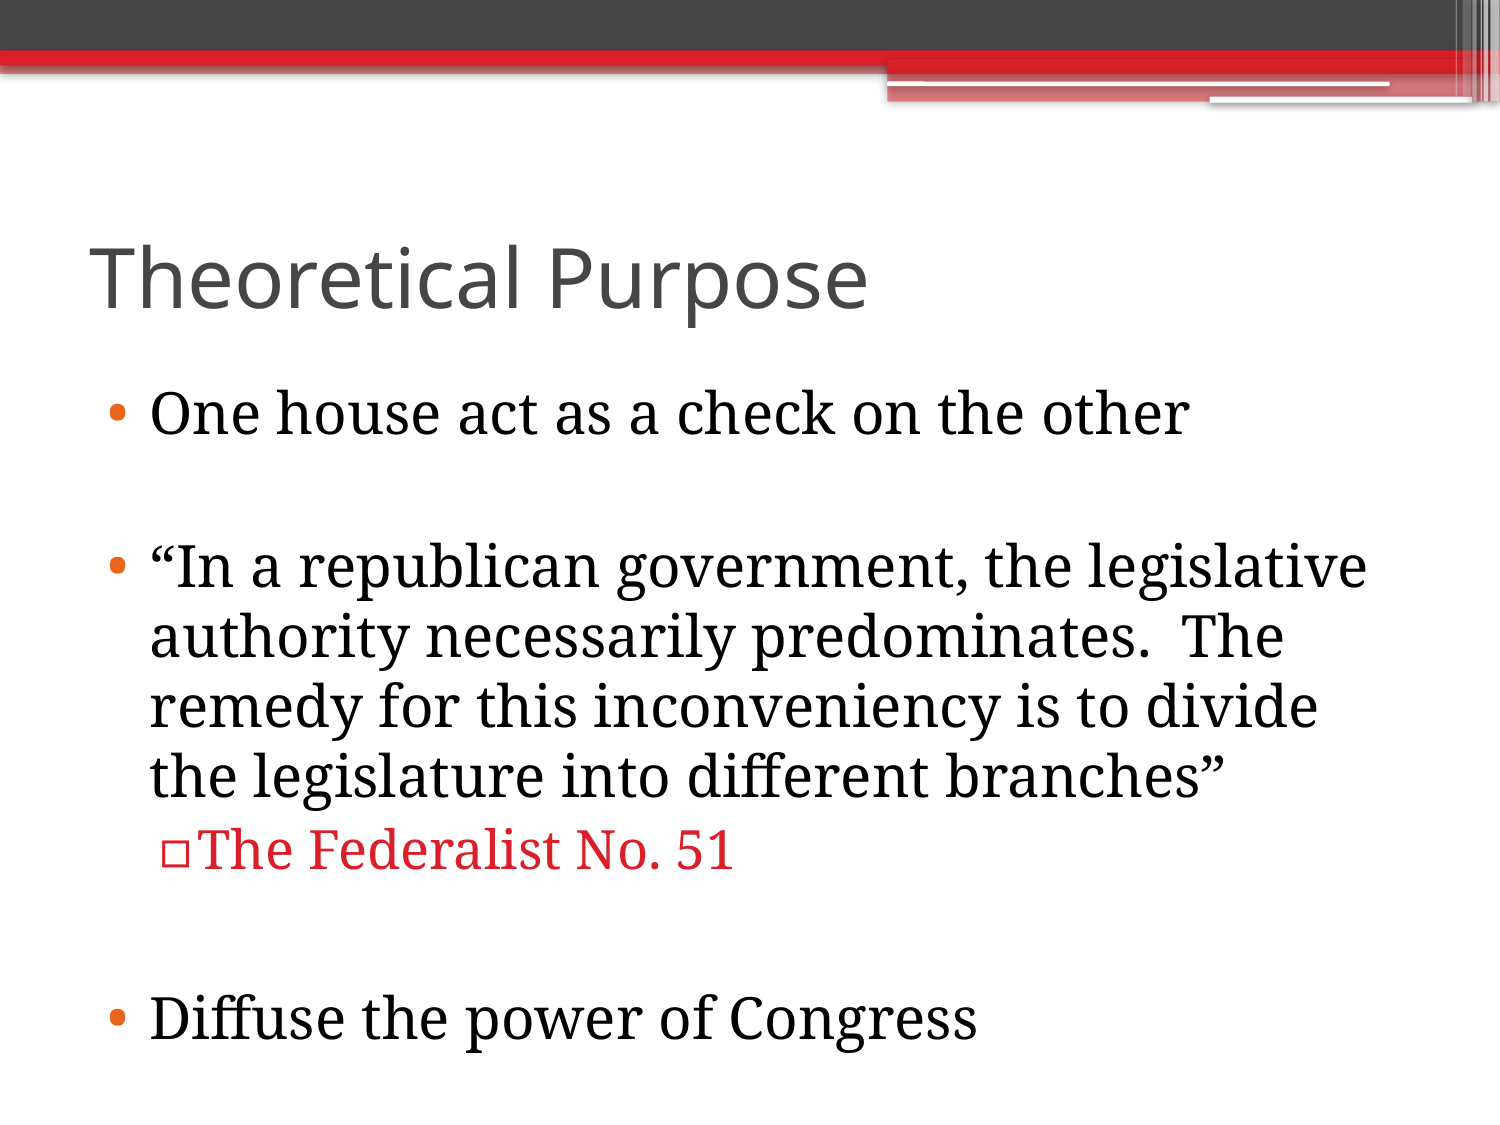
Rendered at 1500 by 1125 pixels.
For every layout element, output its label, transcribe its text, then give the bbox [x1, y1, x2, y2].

list One house act as a check on the other “In a republican government, the legislative authority necessarily predominates. The remedy for this inconveniency is to divide the legislature into different branches” The Federalist No. 51 Diffuse the power of Congress [75, 368, 1425, 1079]
title Theoretical Purpose [75, 187, 1425, 363]
